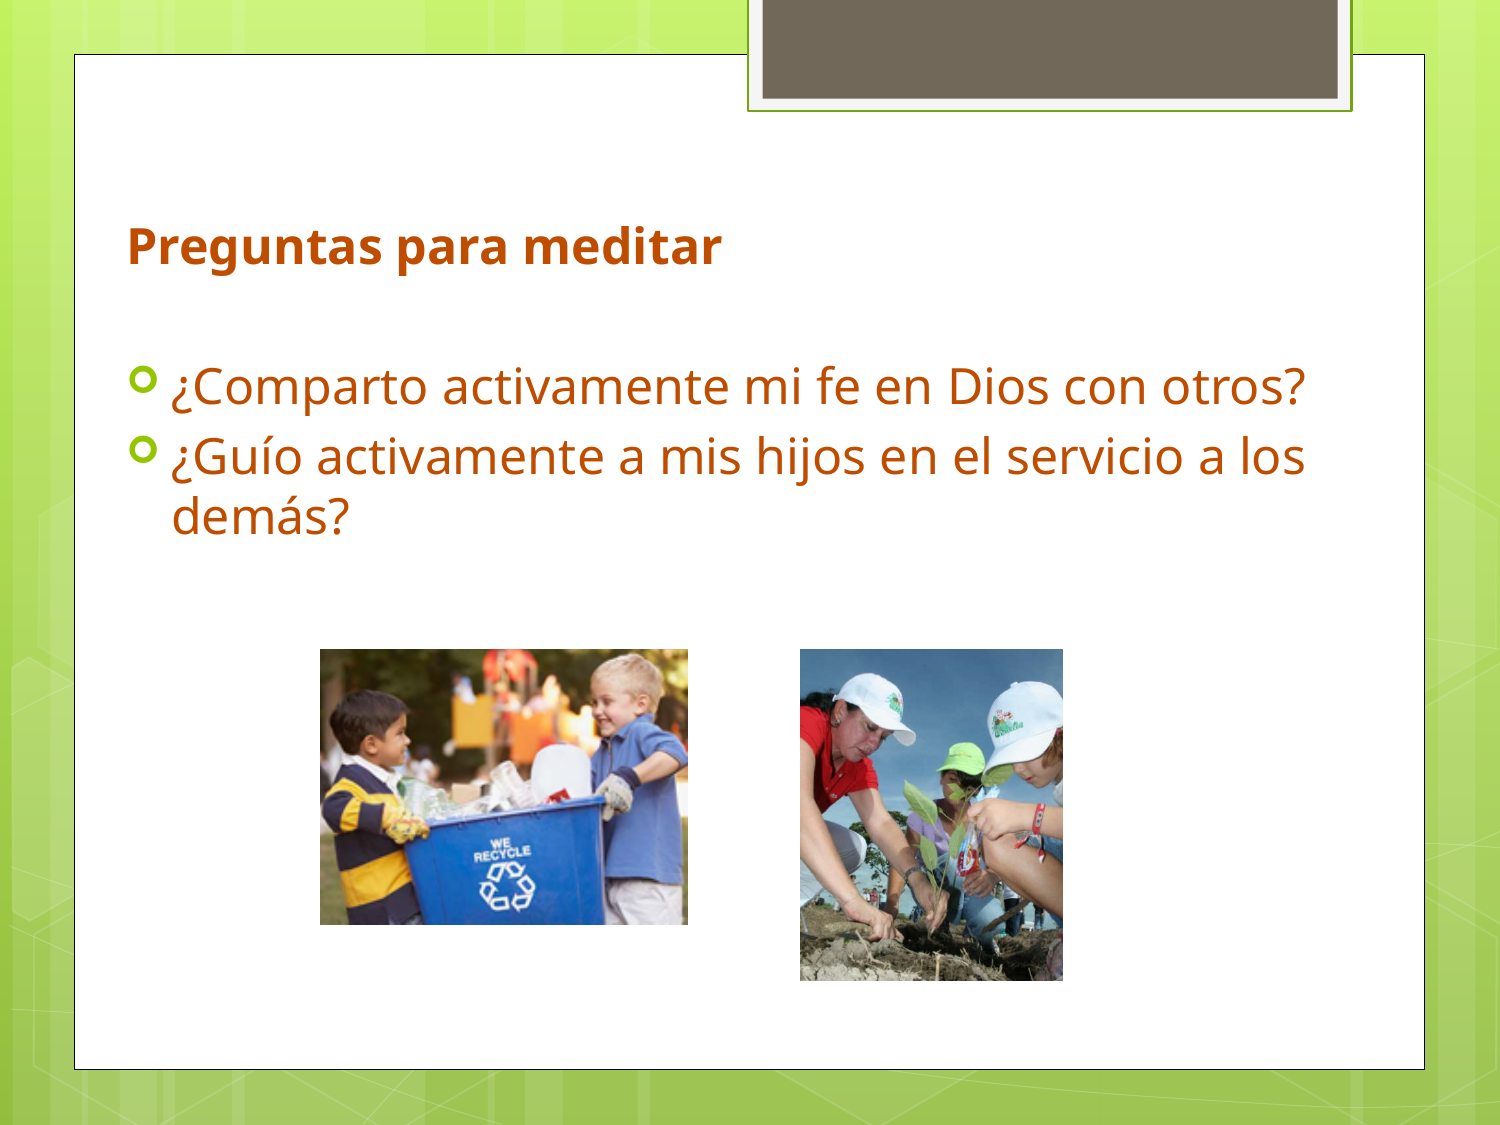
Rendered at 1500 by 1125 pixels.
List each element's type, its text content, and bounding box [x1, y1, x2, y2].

list Preguntas para meditar ¿Comparto activamente mi fe en Dios con otros? ¿Guío activamente a mis hijos en el servicio a los demás? [99, 137, 1388, 1038]
picture [800, 649, 1063, 981]
picture [320, 649, 688, 926]
